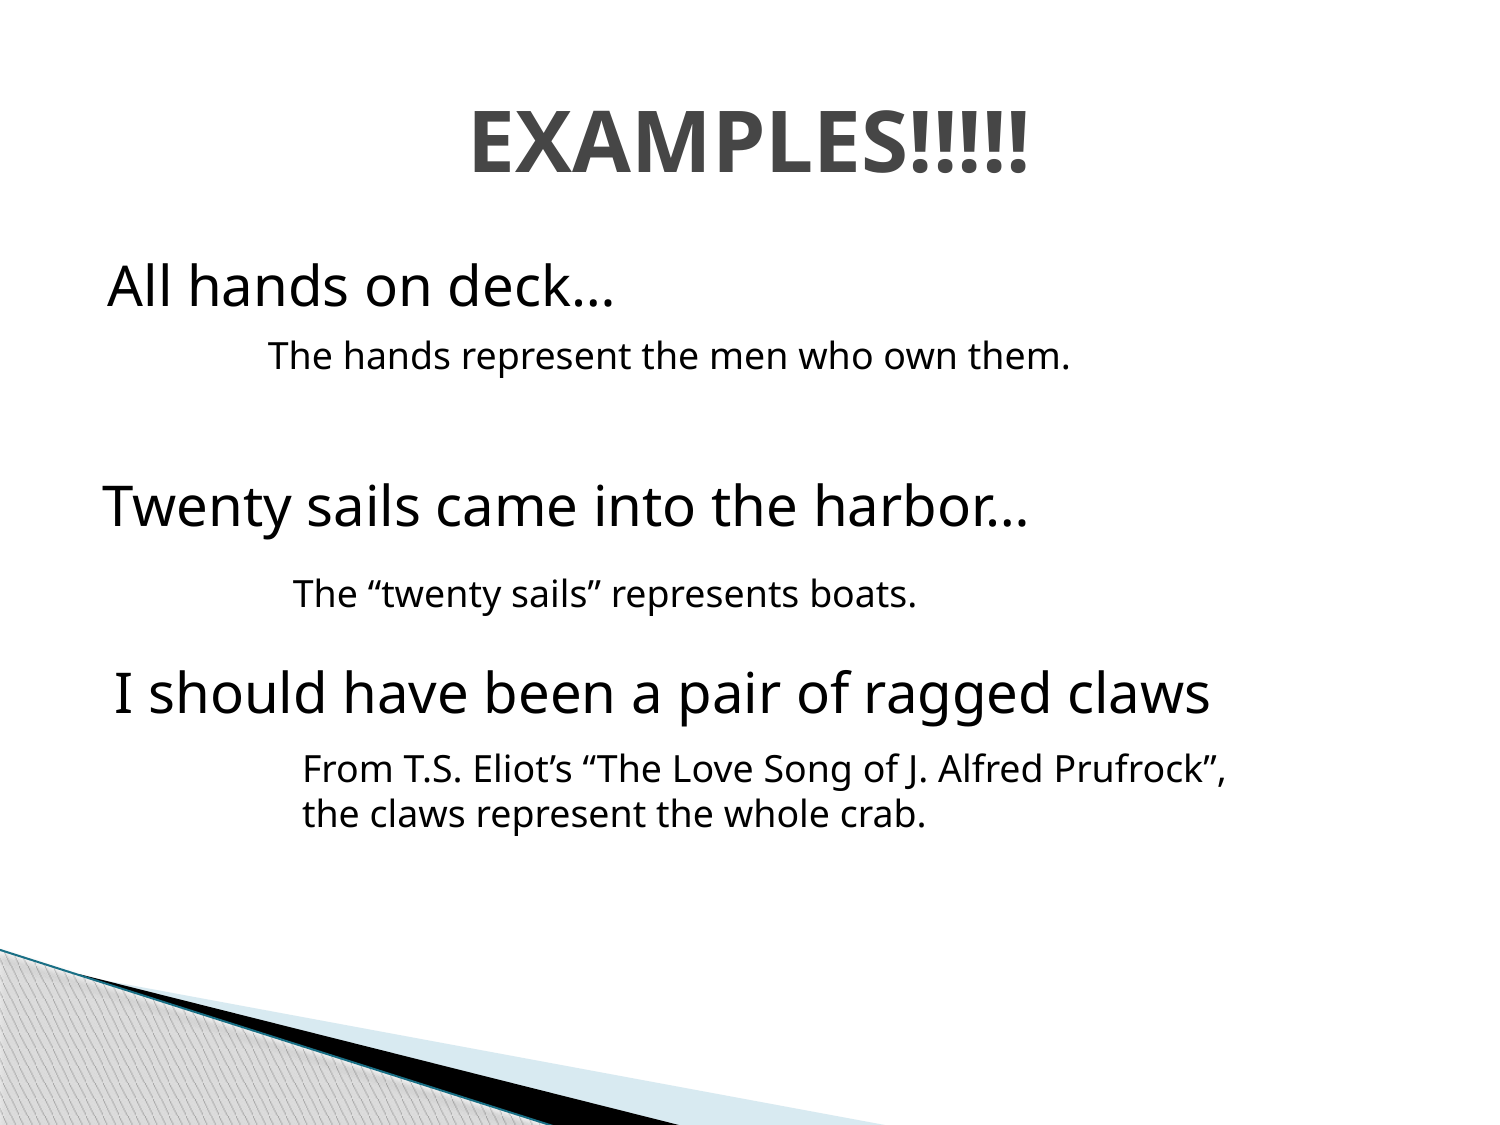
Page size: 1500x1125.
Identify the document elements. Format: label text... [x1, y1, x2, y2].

list All hands on deck… [75, 243, 1425, 350]
text_box Twenty sails came into the harbor… [87, 462, 1133, 545]
text_box From T.S. Eliot’s “The Love Song of J. Alfred Prufrock”, the claws represent the whole crab. [287, 737, 1250, 843]
text_box The “twenty sails” represents boats. [278, 562, 934, 623]
text_box The hands represent the men who own them. [253, 324, 1087, 385]
text_box I should have been a pair of ragged claws [99, 650, 1299, 733]
title EXAMPLES!!!!! [75, 45, 1425, 233]
